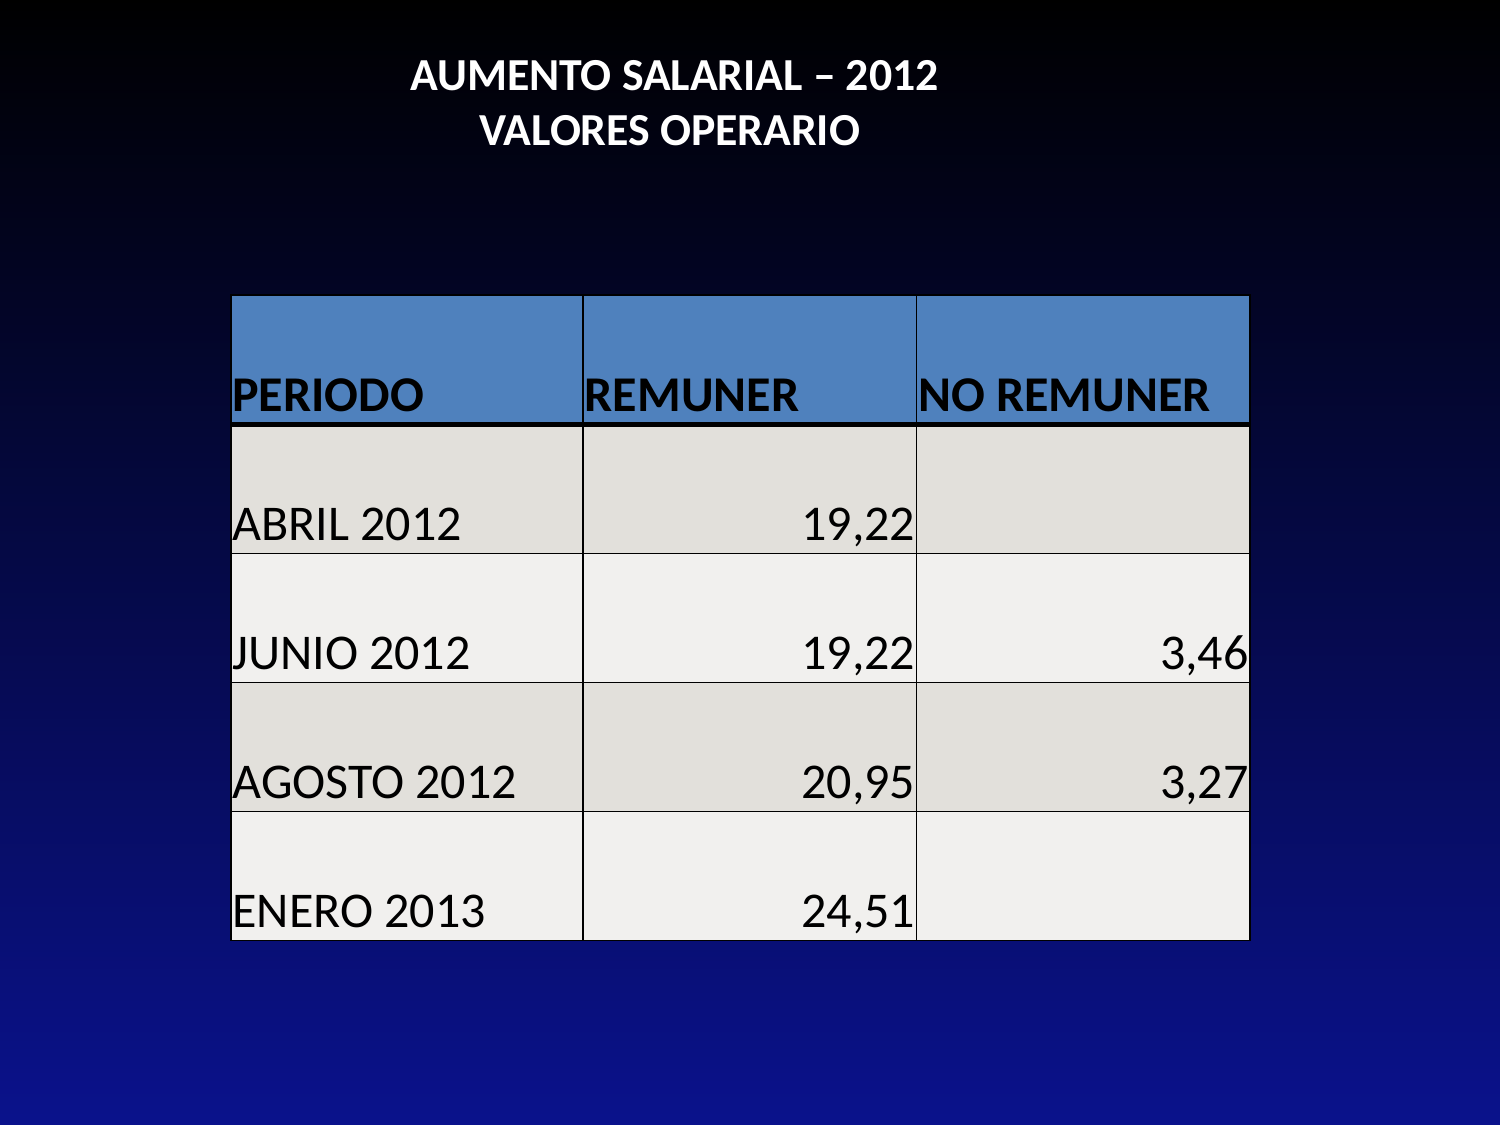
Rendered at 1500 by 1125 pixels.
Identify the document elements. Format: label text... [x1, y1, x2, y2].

table_cell 20,95 [584, 683, 916, 811]
table_cell AGOSTO 2012 [232, 683, 582, 811]
table_cell 3,27 [917, 683, 1249, 811]
table_header REMUNER [584, 296, 916, 422]
table_cell ABRIL 2012 [232, 427, 582, 553]
table_header NO REMUNER [917, 296, 1249, 422]
table_cell [917, 812, 1249, 940]
table_cell 24,51 [584, 812, 916, 940]
list [124, 207, 1500, 950]
table_cell 19,22 [584, 554, 916, 682]
table_cell JUNIO 2012 [232, 554, 582, 682]
table_header PERIODO [232, 296, 582, 422]
table_cell 3,46 [917, 554, 1249, 682]
table_cell 19,22 [584, 427, 916, 553]
table_cell ENERO 2013 [232, 812, 582, 940]
title AUMENTO SALARIAL – 2012 VALORES OPERARIO [0, 44, 1351, 233]
table_cell [917, 427, 1249, 553]
